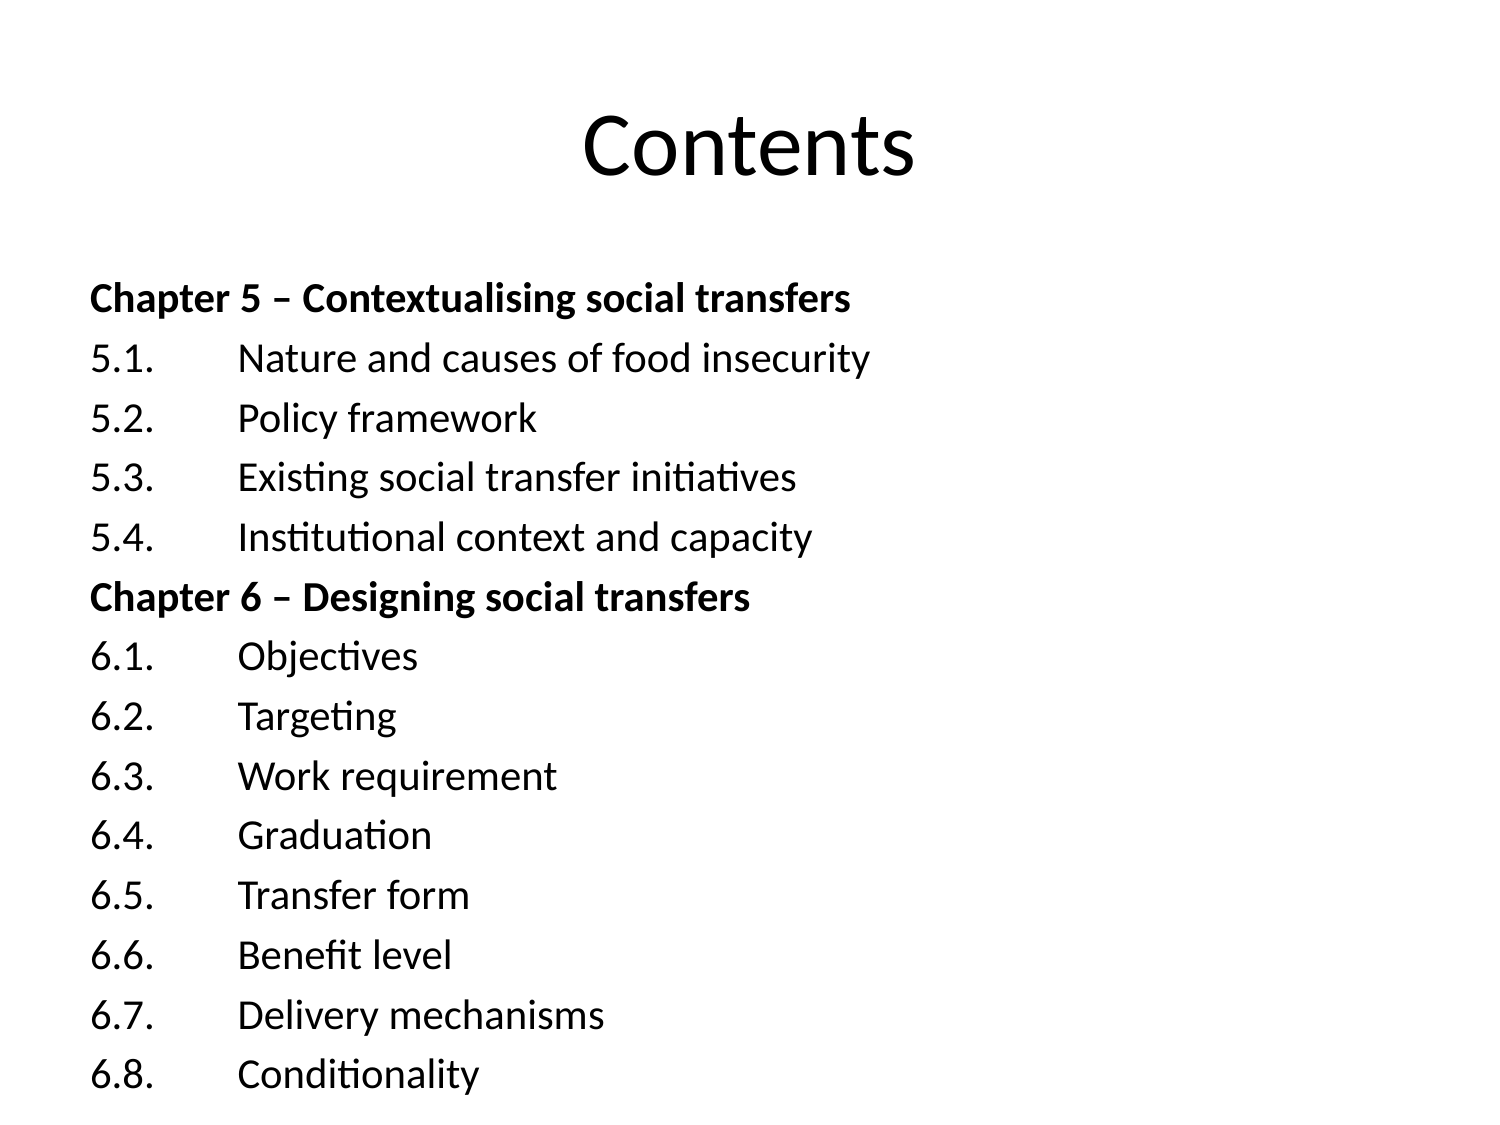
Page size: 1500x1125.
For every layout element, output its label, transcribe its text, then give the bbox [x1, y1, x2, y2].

list Chapter 5 – Contextualising social transfers 5.1. Nature and causes of food insecurity 5.2. Policy framework 5.3. Existing social transfer initiatives 5.4. Institutional context and capacity Chapter 6 – Designing social transfers 6.1. Objectives 6.2. Targeting 6.3. Work requirement 6.4. Graduation 6.5. Transfer form 6.6. Benefit level 6.7. Delivery mechanisms 6.8. Conditionality [75, 262, 1425, 1106]
title Contents [75, 45, 1425, 233]
